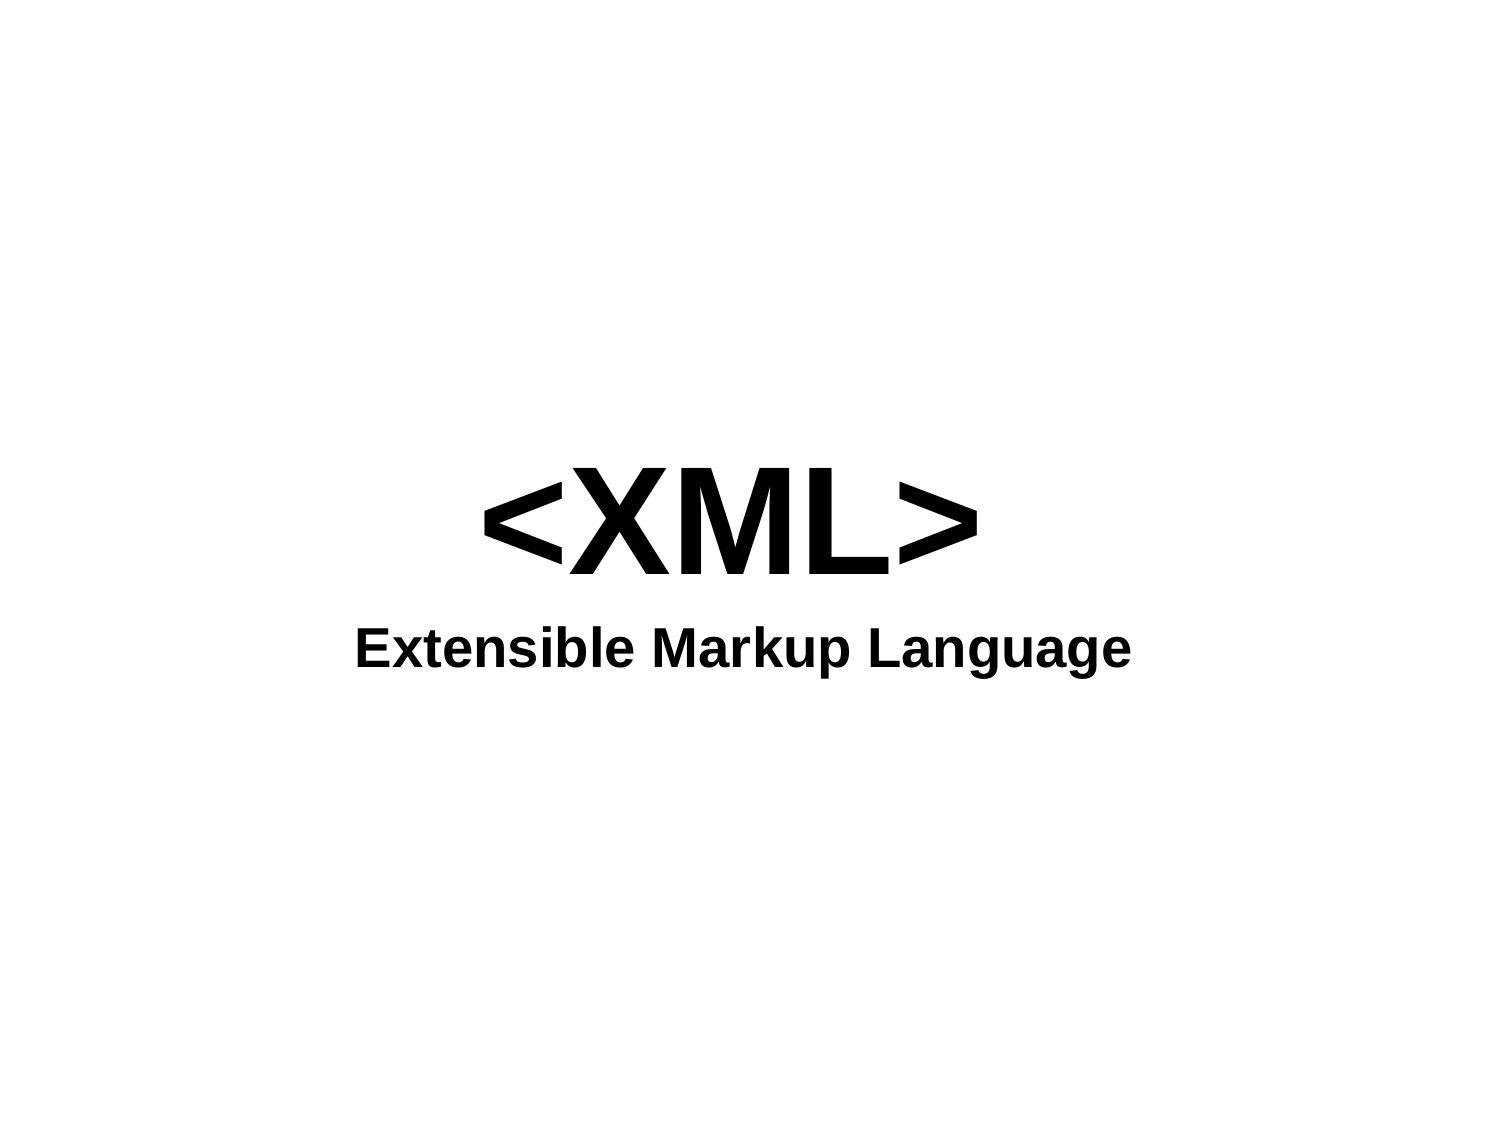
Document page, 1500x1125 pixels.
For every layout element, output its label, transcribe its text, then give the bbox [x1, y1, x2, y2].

text_box Extensible Markup Language [112, 604, 1375, 687]
text_box <XML> [99, 412, 1363, 613]
